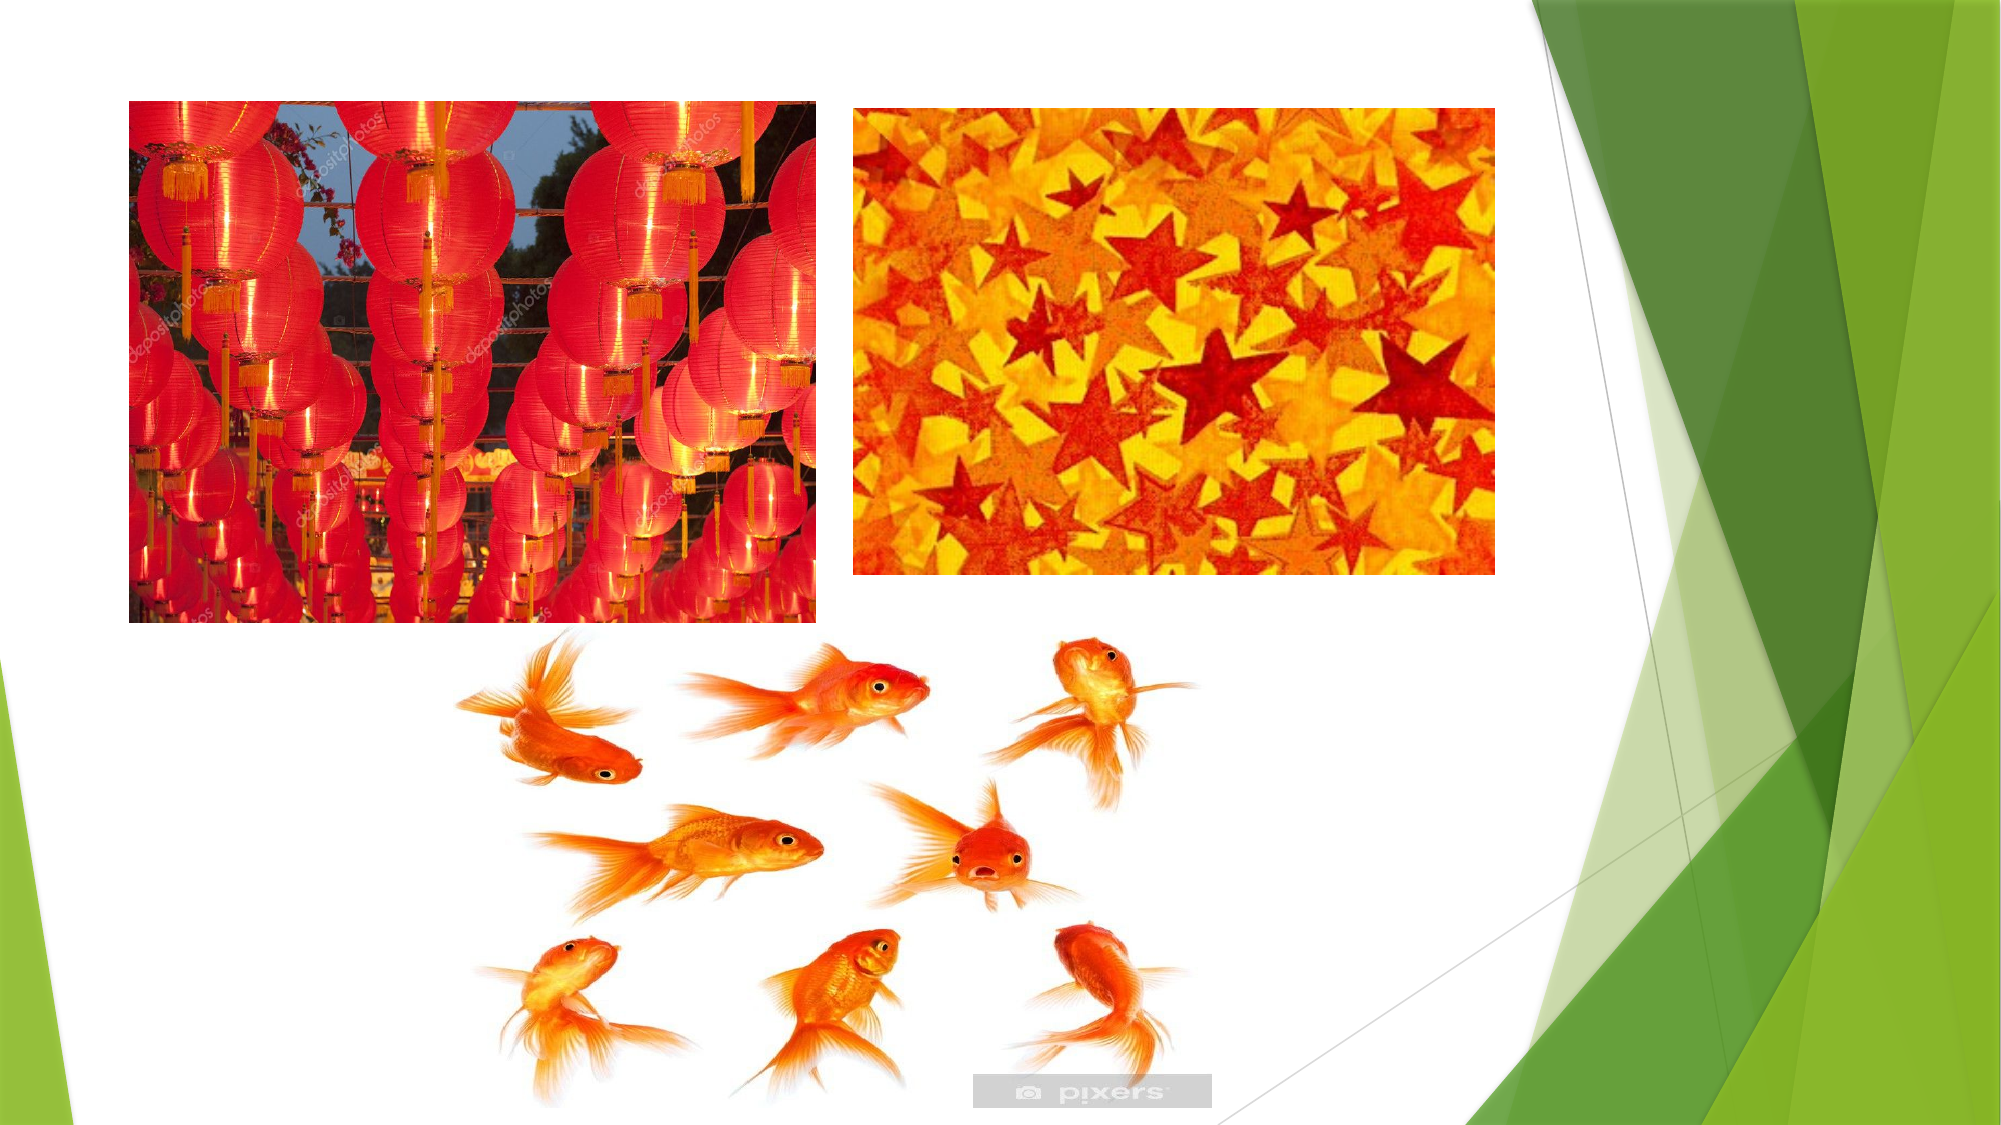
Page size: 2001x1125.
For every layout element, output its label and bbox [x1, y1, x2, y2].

picture [129, 101, 1212, 1109]
picture [853, 108, 1495, 576]
